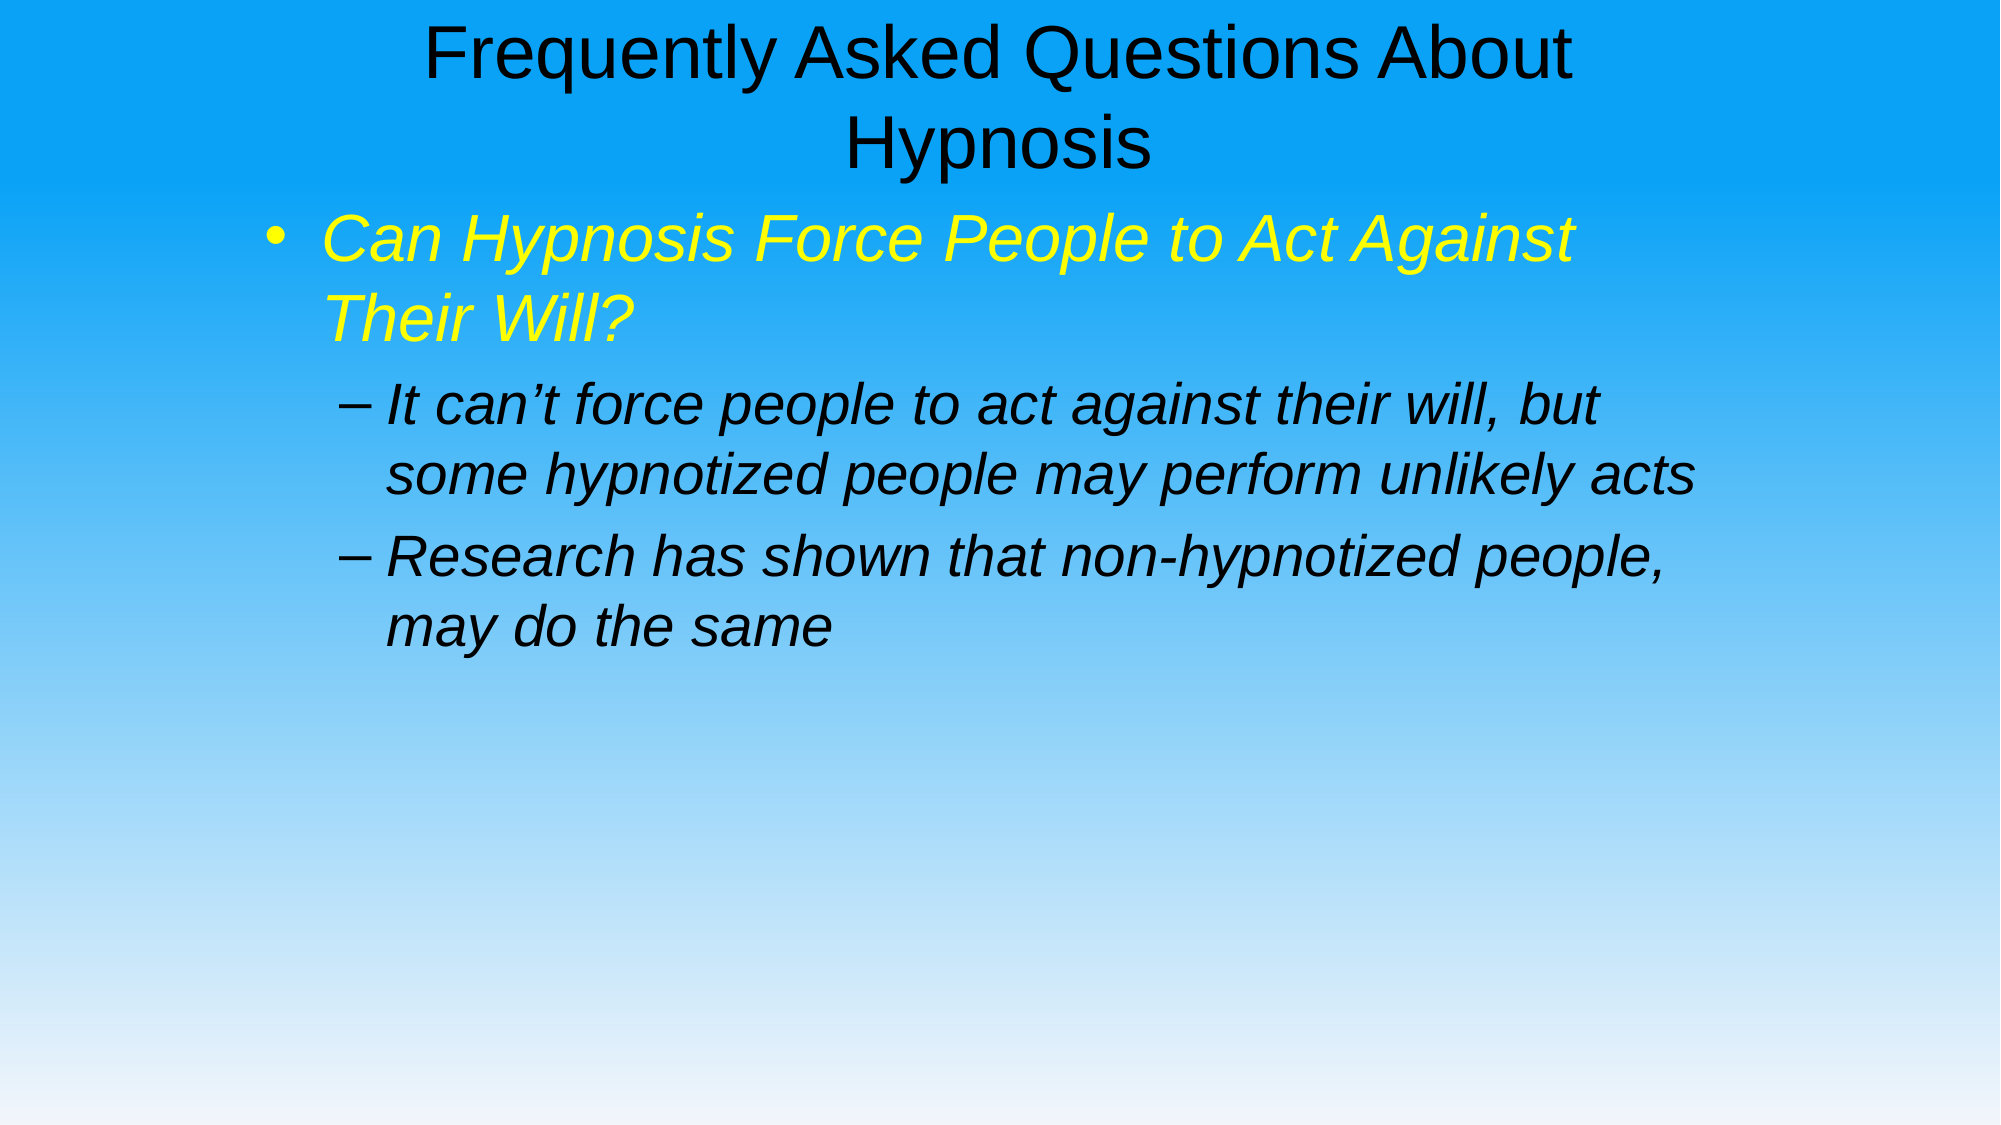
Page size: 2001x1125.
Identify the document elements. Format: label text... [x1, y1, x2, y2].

title Frequently Asked Questions About Hypnosis [248, 0, 1749, 168]
text_box Can Hypnosis Force People to Act Against Their Will? It can’t force people to act against their will, but some hypnotized people may perform unlikely acts Research has shown that non-hypnotized people, may do the same [249, 187, 1750, 930]
